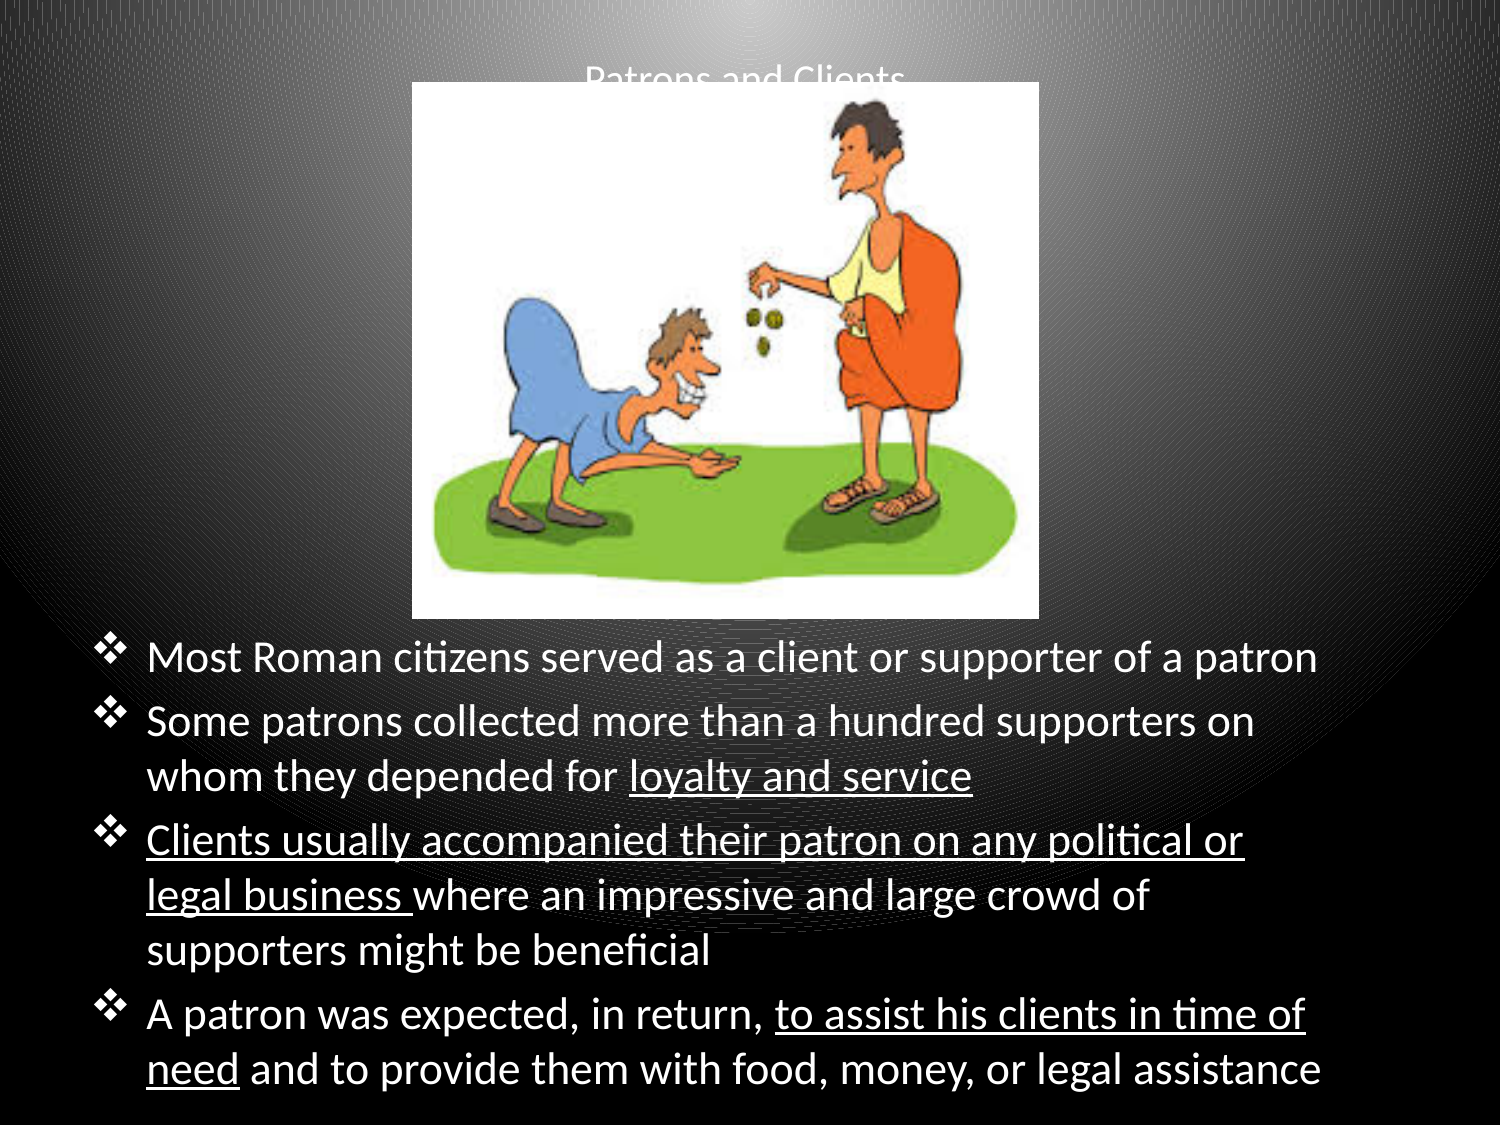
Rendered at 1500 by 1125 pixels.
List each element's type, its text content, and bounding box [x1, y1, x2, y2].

picture [412, 82, 1039, 620]
title Patrons and Clients [75, 43, 1425, 232]
list Most Roman citizens served as a client or supporter of a patron Some patrons collected more than a hundred supporters on whom they depended for loyalty and service Clients usually accompanied their patron on any political or legal business where an impressive and large crowd of supporters might be beneficial A patron was expected, in return, to assist his clients in time of need and to provide them with food, money, or legal assistance [75, 619, 1350, 1125]
